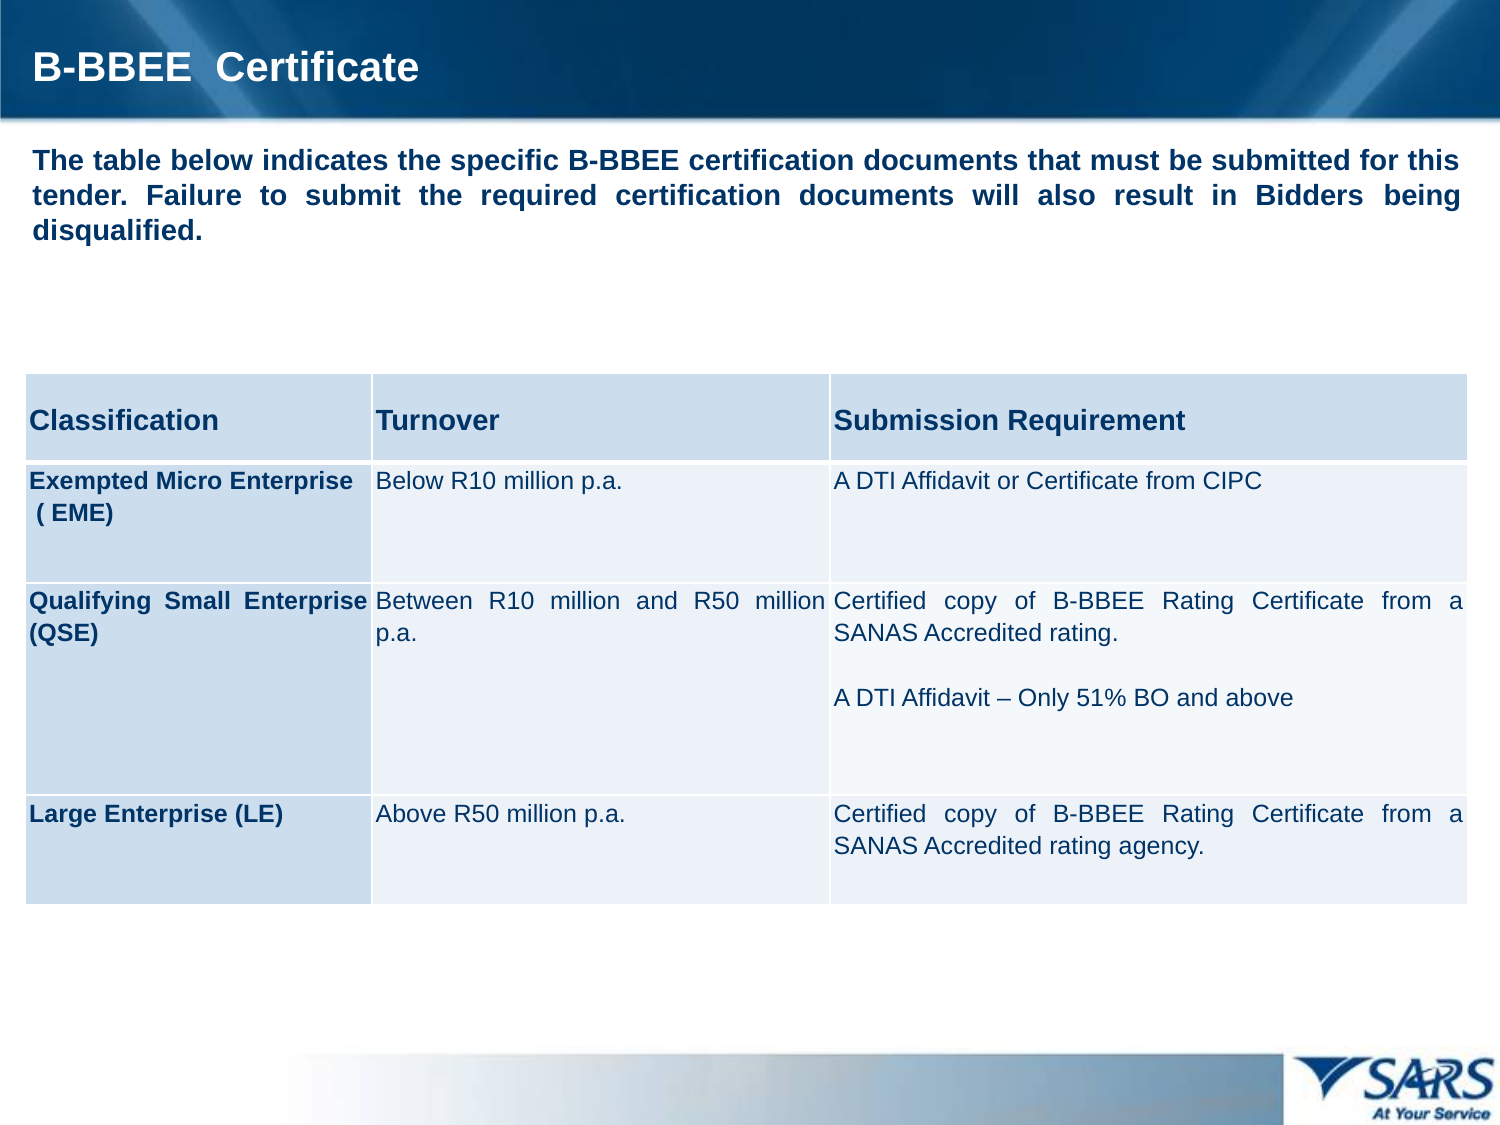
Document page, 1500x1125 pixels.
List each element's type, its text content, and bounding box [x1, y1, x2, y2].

table_cell Certified copy of B-BBEE Rating Certificate from a SANAS Accredited rating. A DTI Affidavit – Only 51% BO and above [831, 584, 1467, 794]
title B-BBEE Certificate [32, 39, 1485, 91]
table_cell A DTI Affidavit or Certificate from CIPC [831, 465, 1467, 582]
table_cell Exempted Micro Enterprise ( EME) [26, 465, 371, 582]
table_cell Between R10 million and R50 million p.a. [373, 584, 829, 794]
text_box The table below indicates the specific B-BBEE certification documents that must be submitted for this tender. Failure to submit the required certification documents will also result in Bidders being disqualified. [17, 133, 1476, 972]
table_header Submission Requirement [831, 374, 1467, 460]
table_cell Large Enterprise (LE) [26, 796, 371, 904]
picture [0, 0, 1500, 1125]
table_cell Below R10 million p.a. [373, 465, 829, 582]
table_header Turnover [373, 374, 829, 460]
table_cell Qualifying Small Enterprise (QSE) [26, 584, 371, 794]
table_header Classification [26, 374, 371, 460]
table_cell Certified copy of B-BBEE Rating Certificate from a SANAS Accredited rating agency. [831, 796, 1467, 904]
table_cell Above R50 million p.a. [373, 796, 829, 904]
